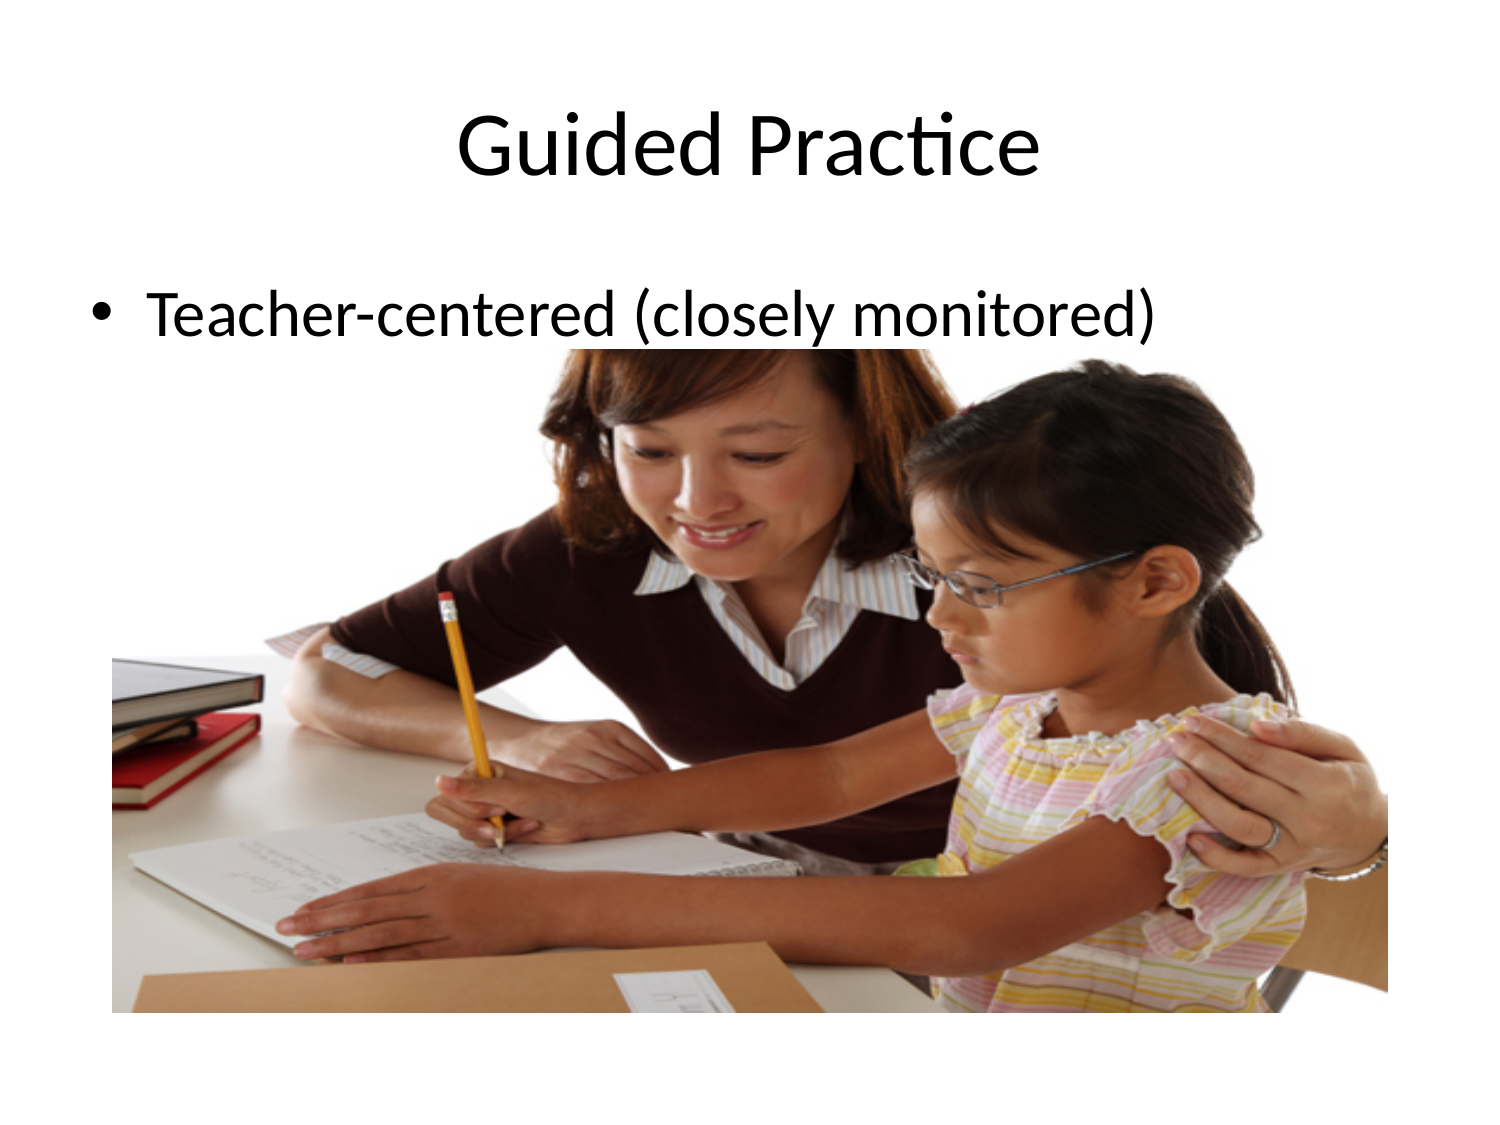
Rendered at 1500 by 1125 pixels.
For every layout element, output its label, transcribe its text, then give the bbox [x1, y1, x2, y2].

list Teacher-centered (closely monitored) [75, 262, 1425, 1005]
title Guided Practice [75, 45, 1425, 233]
picture [112, 349, 1388, 1013]
